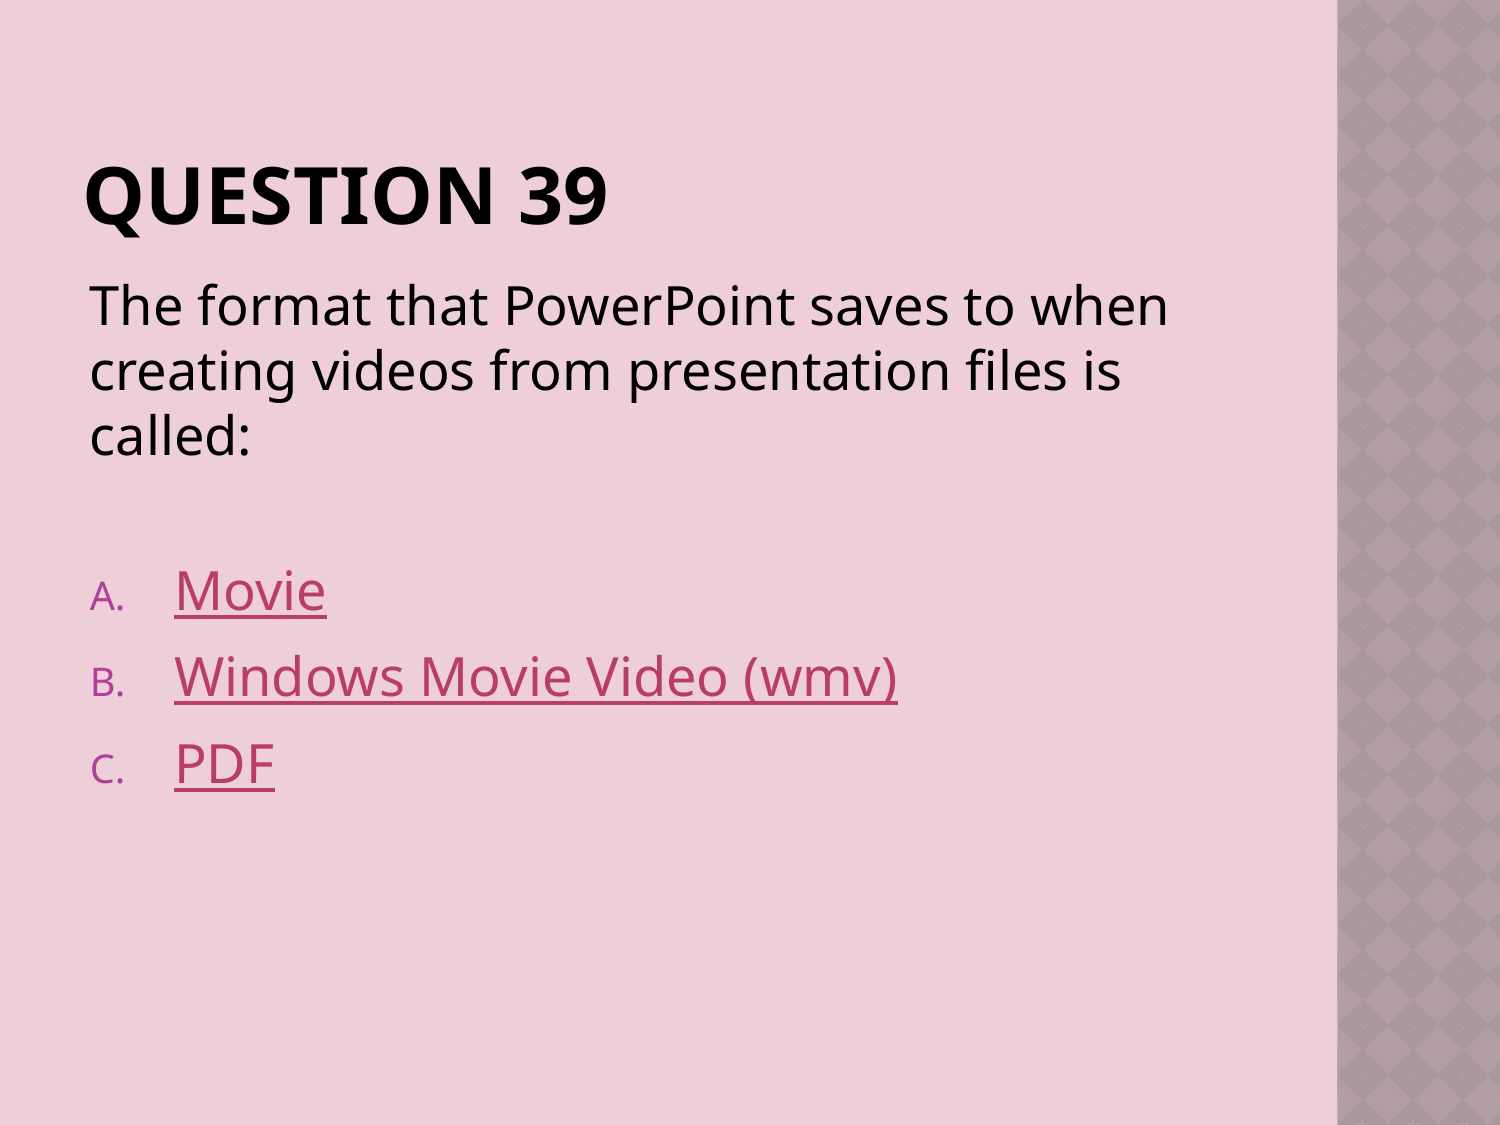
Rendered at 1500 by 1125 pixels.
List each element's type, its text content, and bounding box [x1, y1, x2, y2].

list The format that PowerPoint saves to when creating videos from presentation files is called: Movie Windows Movie Video (wmv) PDF [75, 264, 1263, 1059]
title Question 39 [75, 52, 1263, 240]
